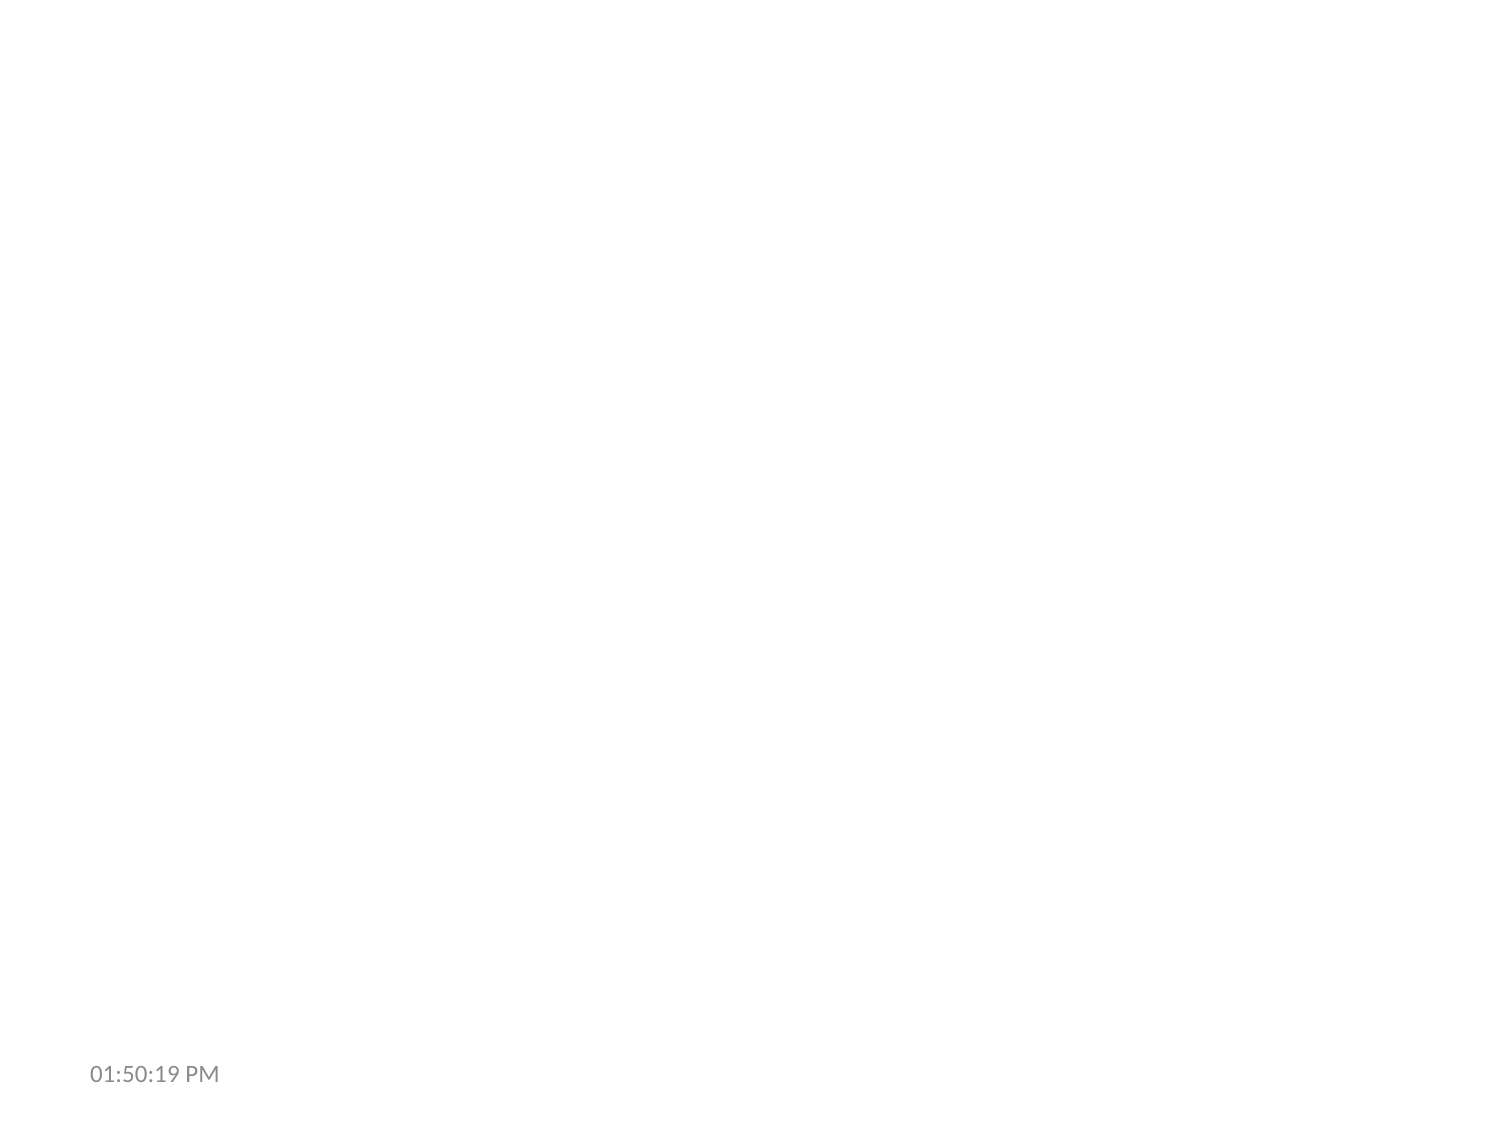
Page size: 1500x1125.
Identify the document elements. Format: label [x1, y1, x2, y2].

slide_number [75, 1042, 425, 1103]
